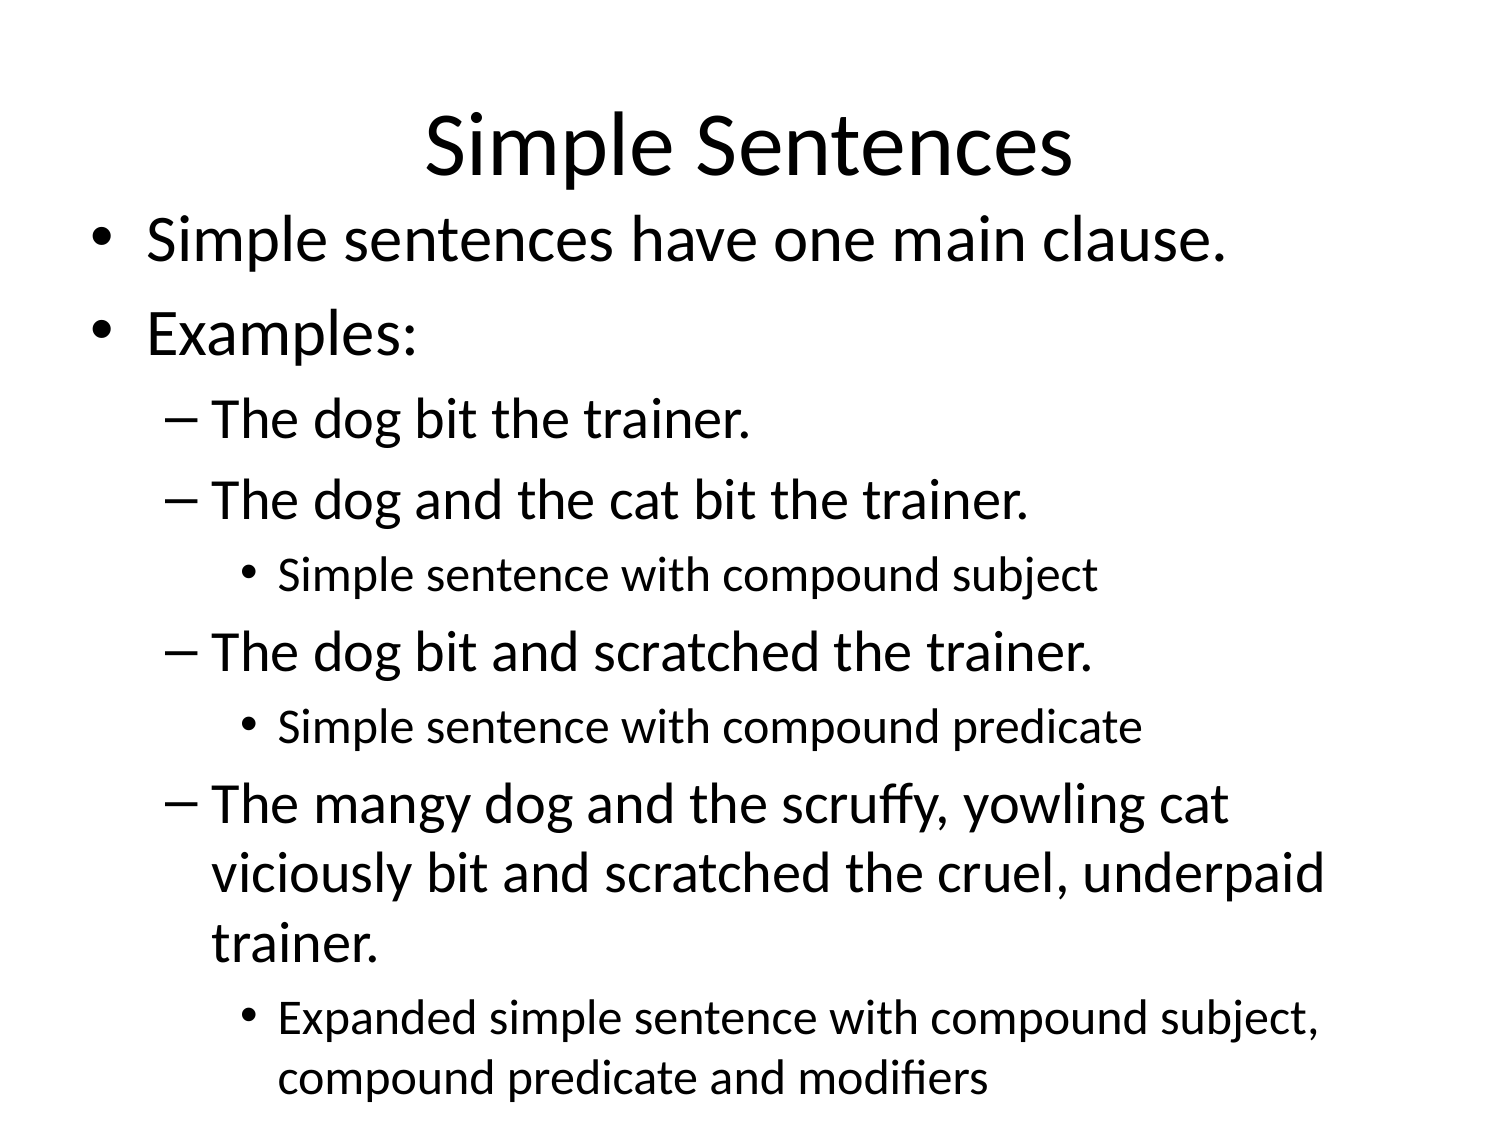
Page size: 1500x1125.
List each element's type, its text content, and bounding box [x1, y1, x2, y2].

list Simple sentences have one main clause. Examples: The dog bit the trainer. The dog and the cat bit the trainer. Simple sentence with compound subject The dog bit and scratched the trainer. Simple sentence with compound predicate The mangy dog and the scruffy, yowling cat viciously bit and scratched the cruel, underpaid trainer. Expanded simple sentence with compound subject, compound predicate and modifiers [75, 187, 1425, 1125]
title Simple Sentences [75, 45, 1425, 187]
